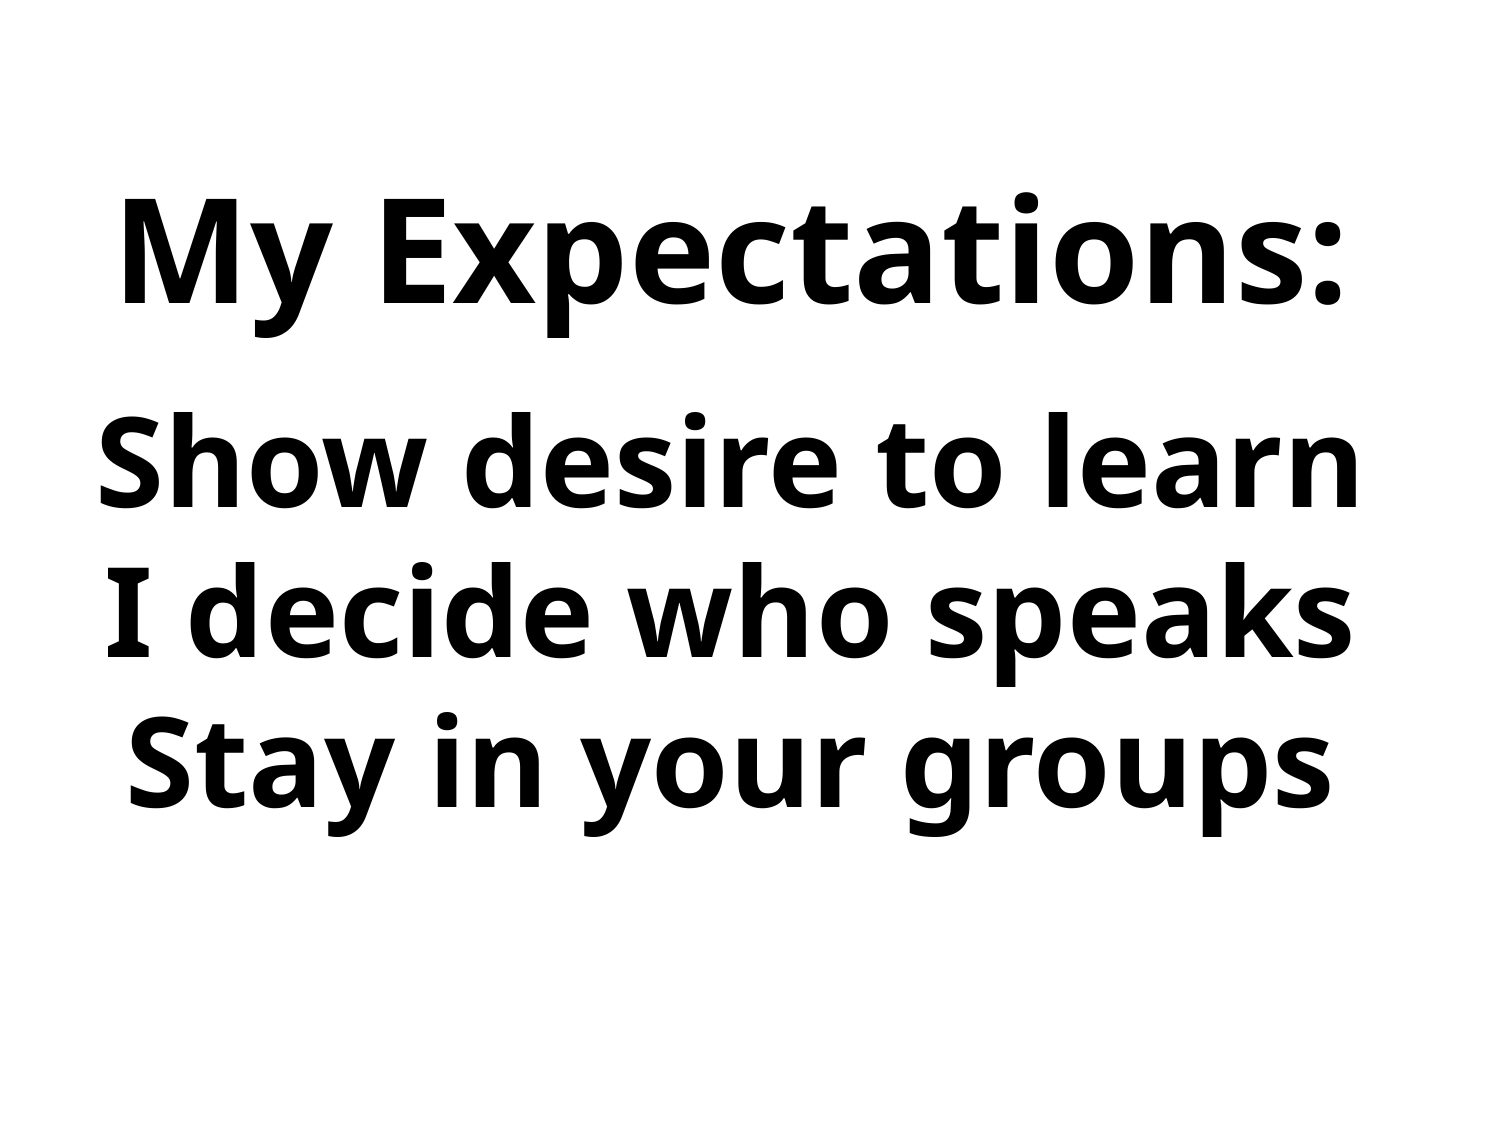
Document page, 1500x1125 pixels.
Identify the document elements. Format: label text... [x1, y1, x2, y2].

text_box My Expectations: Show desire to learn I decide who speaks Stay in your groups [62, 149, 1400, 840]
